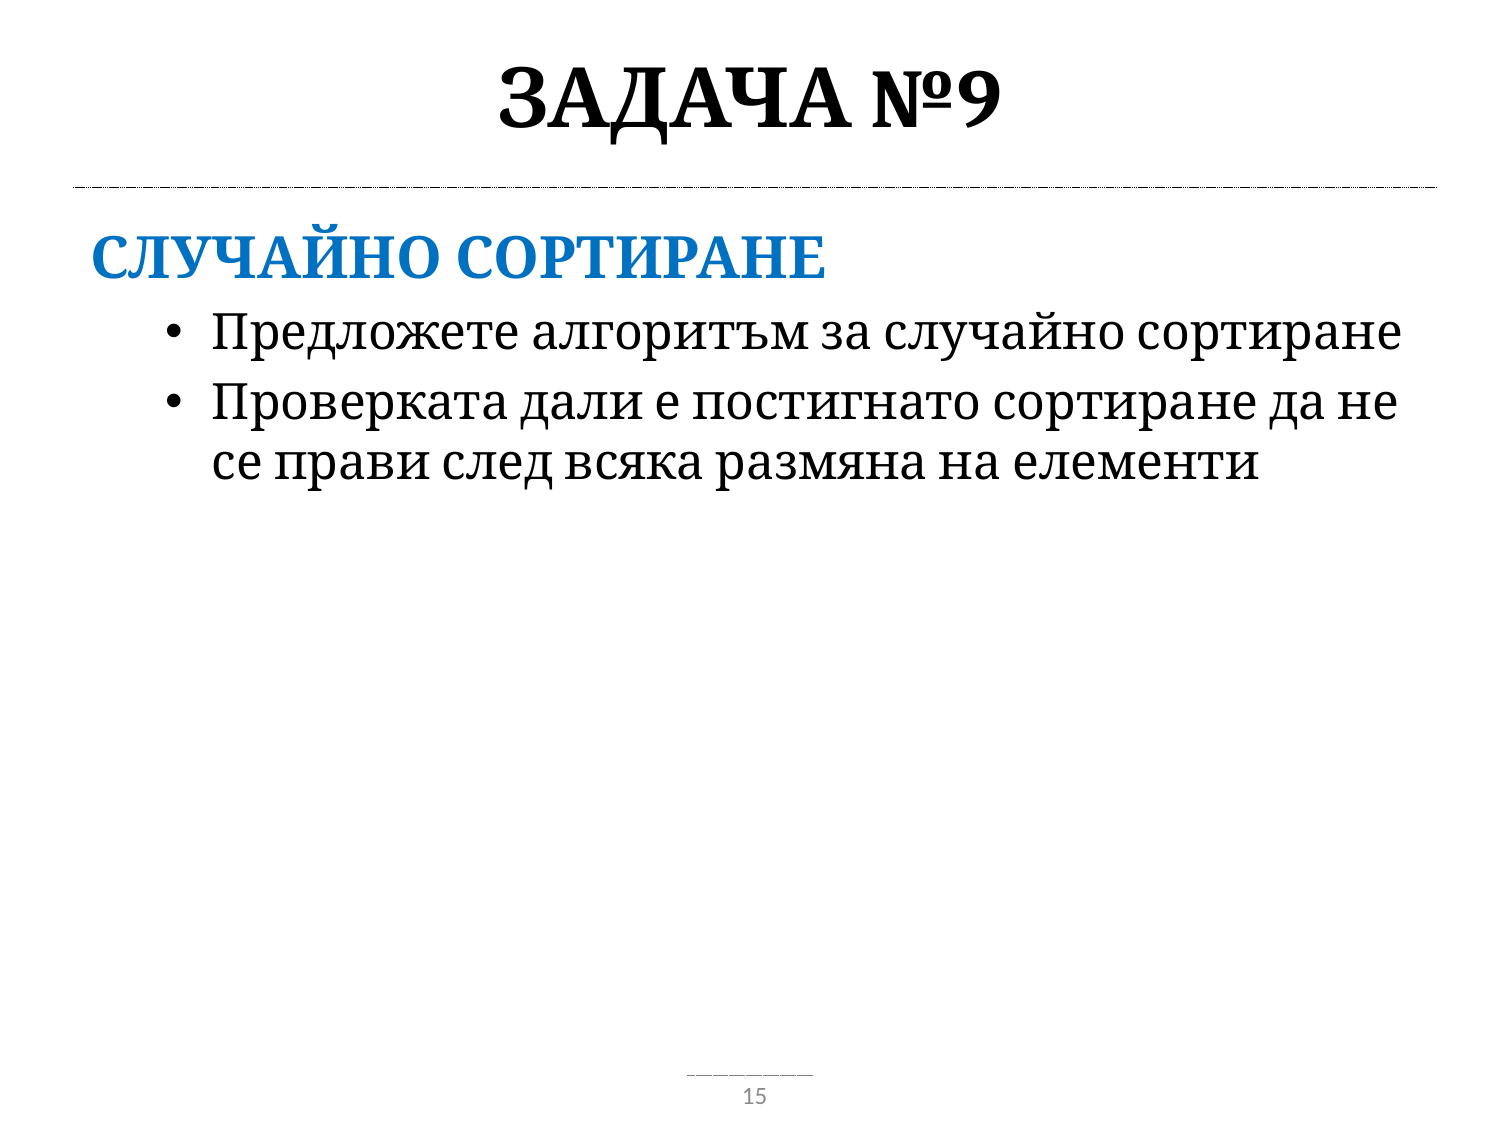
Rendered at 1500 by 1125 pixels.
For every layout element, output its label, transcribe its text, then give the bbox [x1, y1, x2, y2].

list Случайно сортиране Предложете алгоритъм за случайно сортиране Проверката дали е постигнато сортиране да не се прави след всяка размяна на елементи [75, 212, 1450, 1063]
slide_number 15 [579, 1065, 930, 1125]
title Задача №9 [0, 0, 1500, 188]
